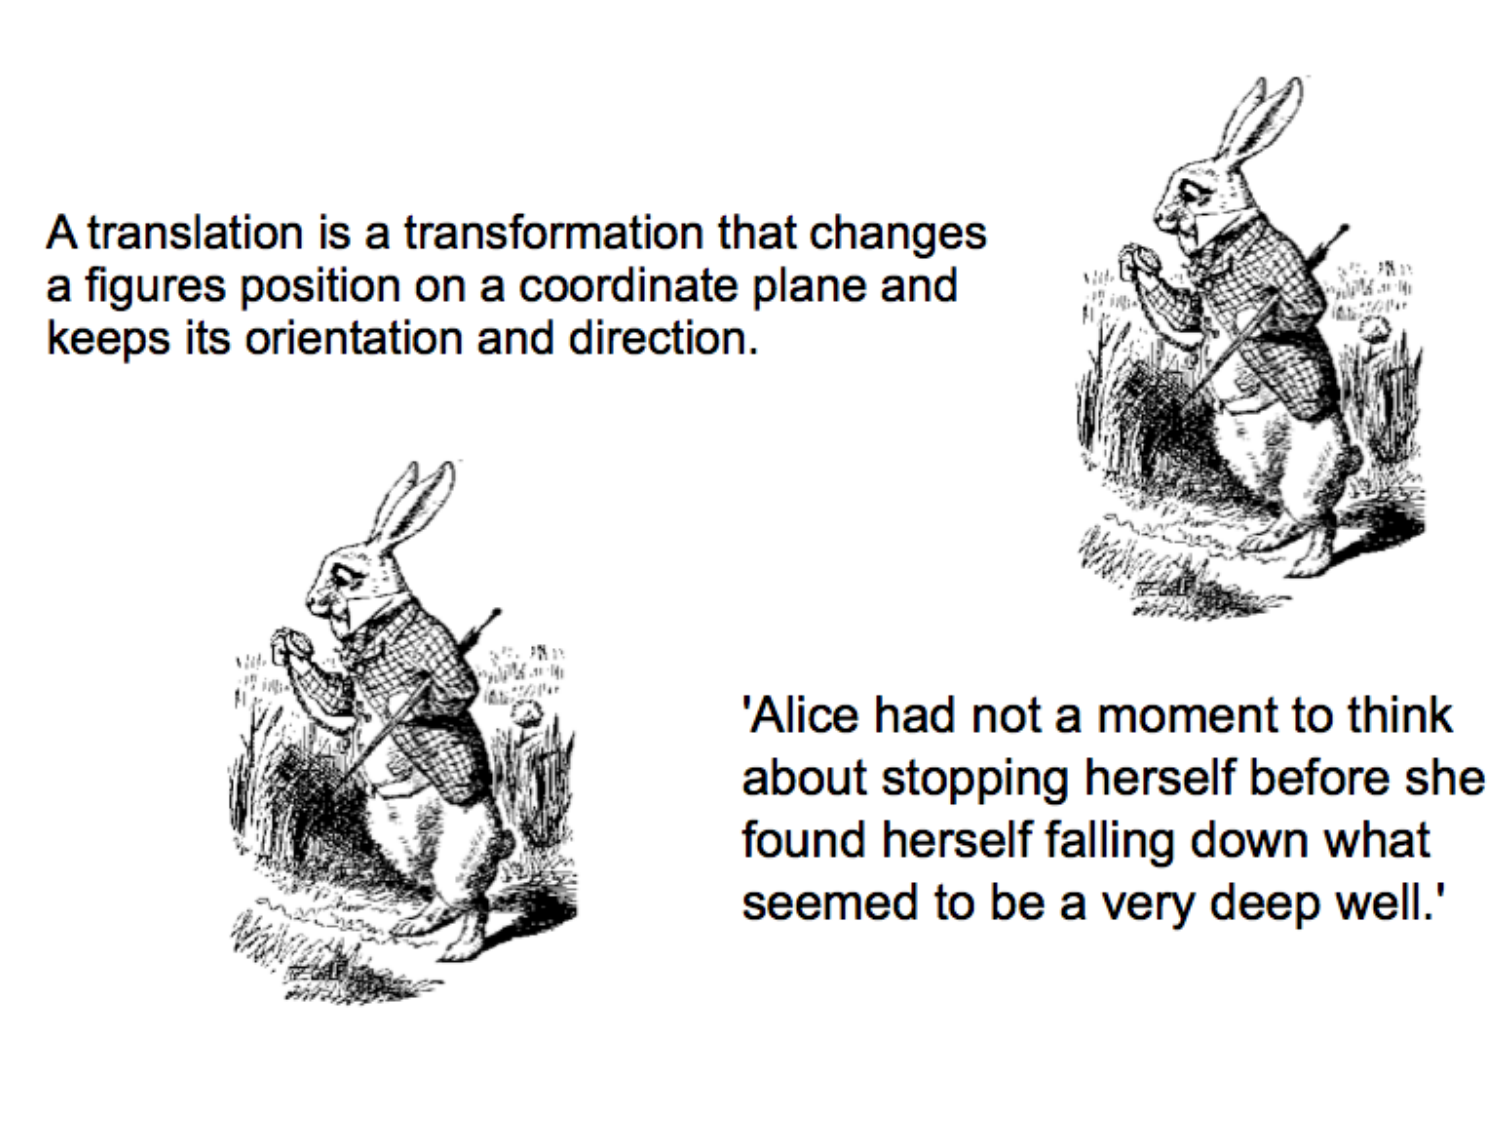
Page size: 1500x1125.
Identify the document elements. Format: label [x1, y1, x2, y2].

picture [0, 59, 1500, 1020]
